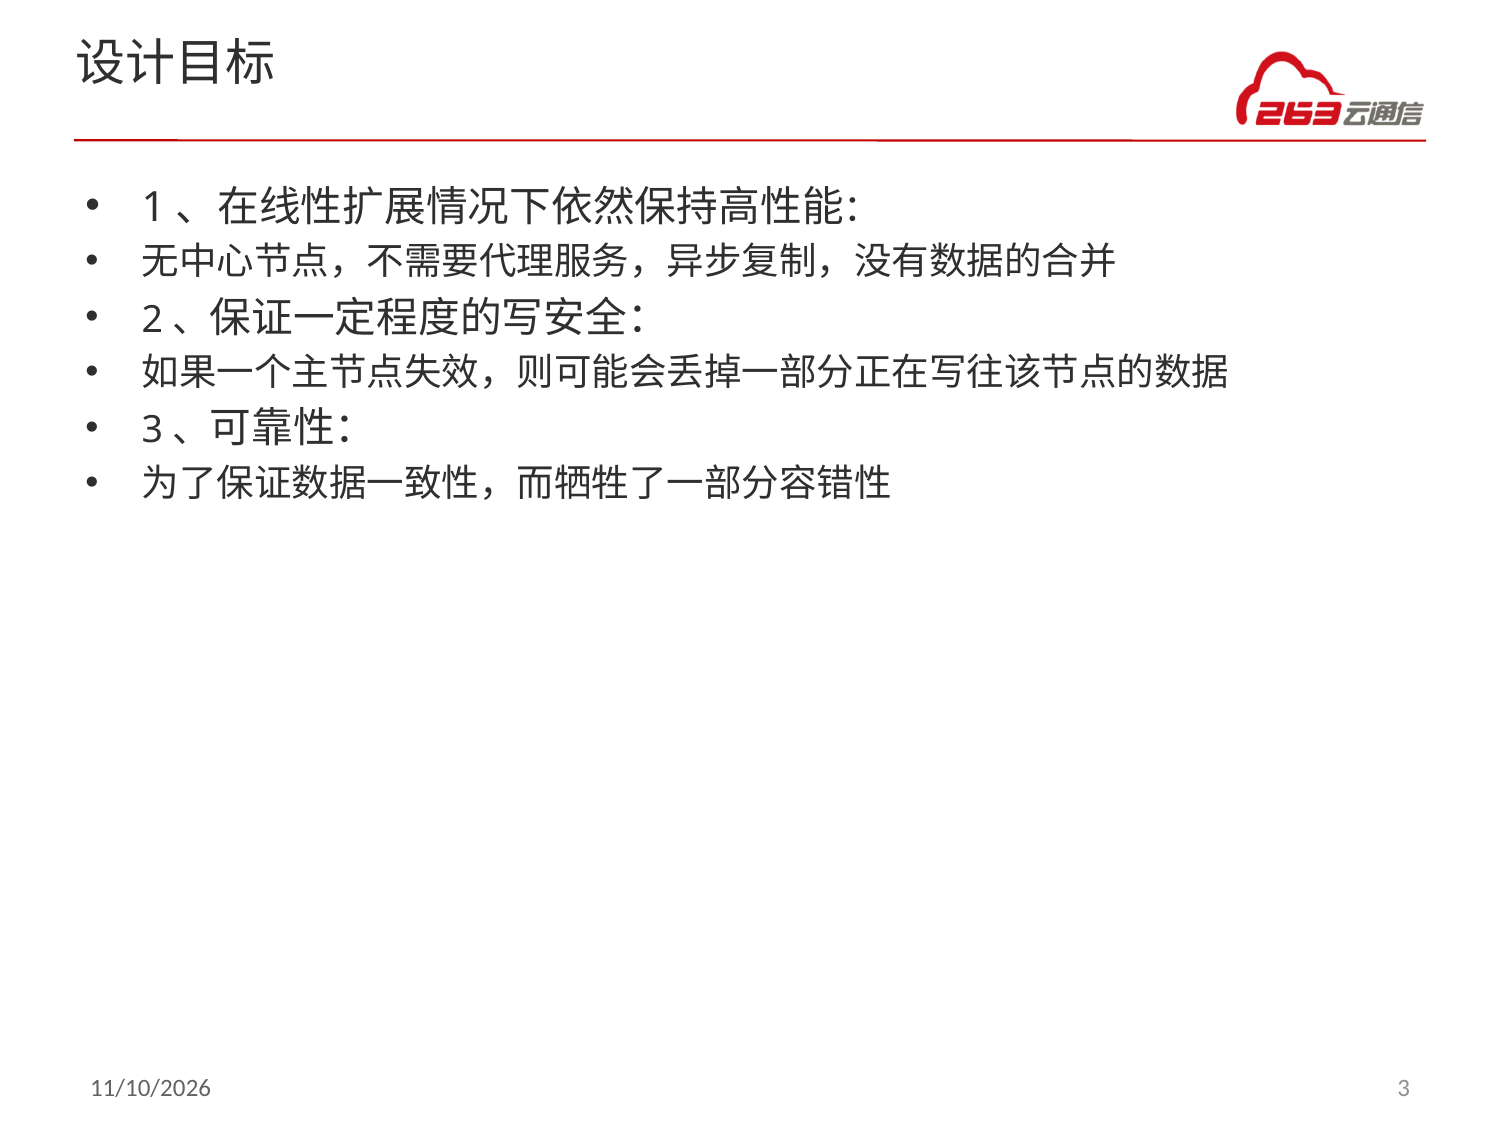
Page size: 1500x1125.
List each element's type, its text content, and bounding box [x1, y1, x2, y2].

picture [1230, 37, 1430, 141]
title 设计目标 [75, 30, 1235, 136]
list 1、在线性扩展情况下依然保持高性能： 无中心节点，不需要代理服务，异步复制，没有数据的合并 2、保证一定程度的写安全： 如果一个主节点失效，则可能会丢掉一部分正在写往该节点的数据 3、可靠性： 为了保证数据一致性，而牺牲了一部分容错性 [70, 171, 1421, 1016]
